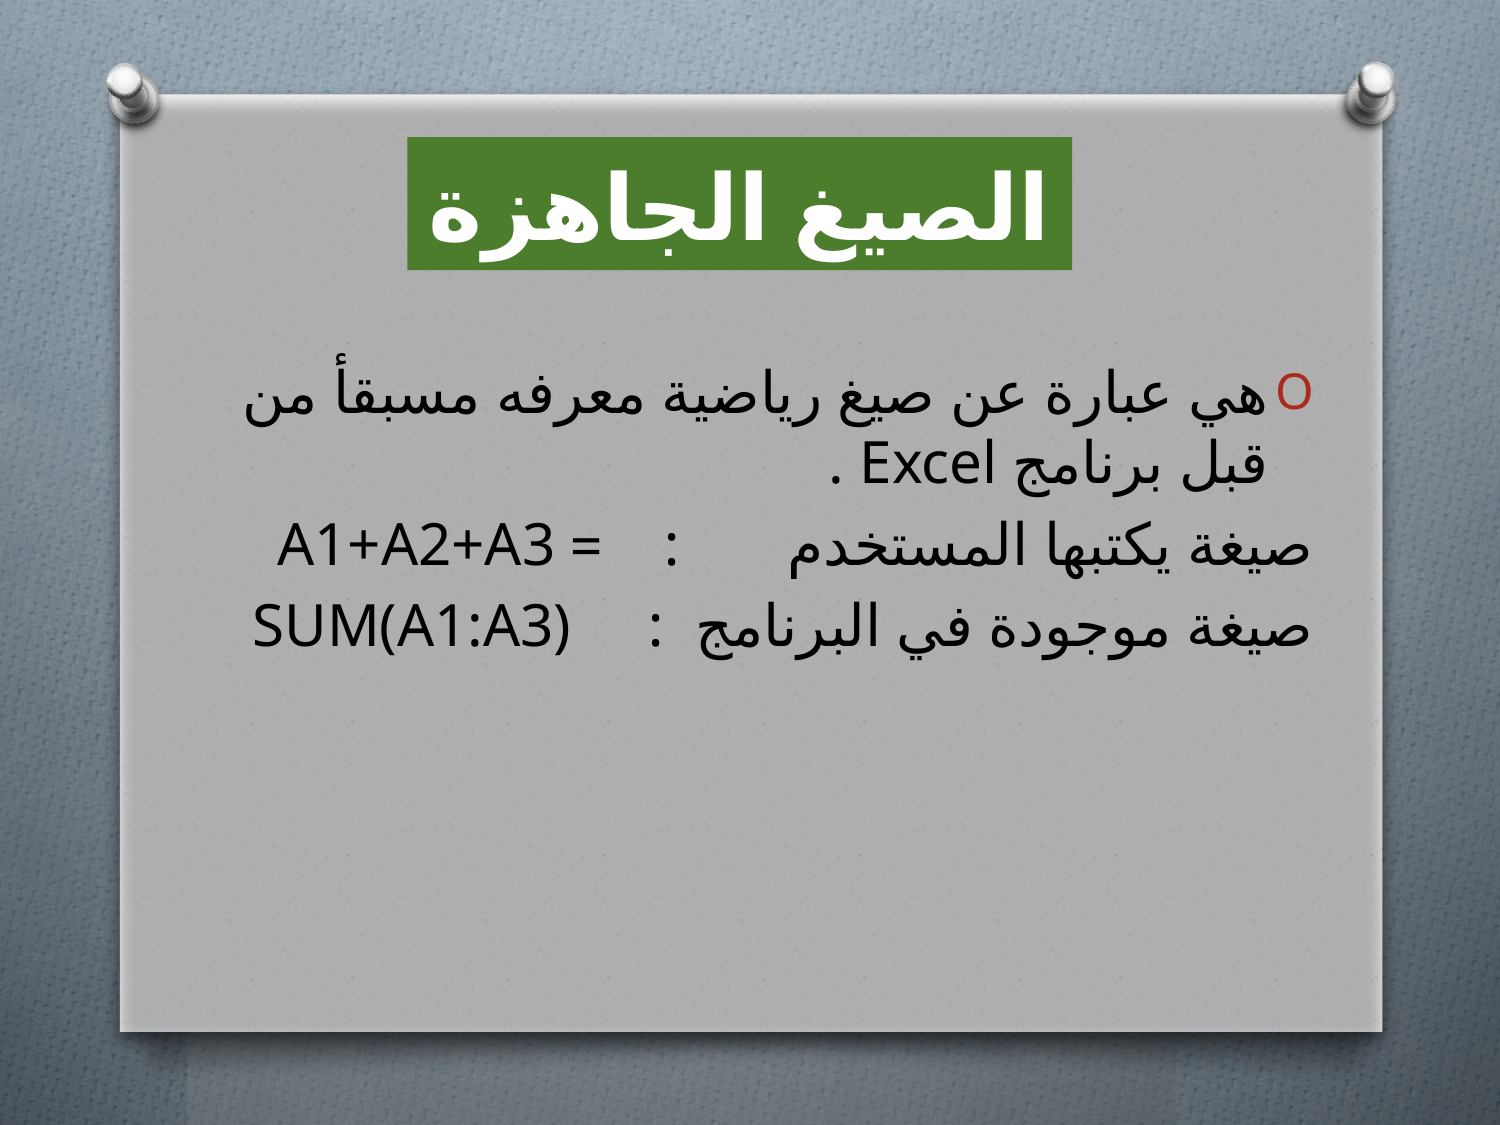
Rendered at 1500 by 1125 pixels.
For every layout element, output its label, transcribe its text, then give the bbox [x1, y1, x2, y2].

list هي عبارة عن صيغ رياضية معرفه مسبقأ من قبل برنامج Excel . صيغة يكتبها المستخدم : = A1+A2+A3 صيغة موجودة في البرنامج : SUM(A1:A3) [183, 347, 1329, 939]
title الصيغ الجاهزة [407, 137, 1073, 271]
picture [75, 29, 198, 153]
picture [1317, 35, 1439, 156]
